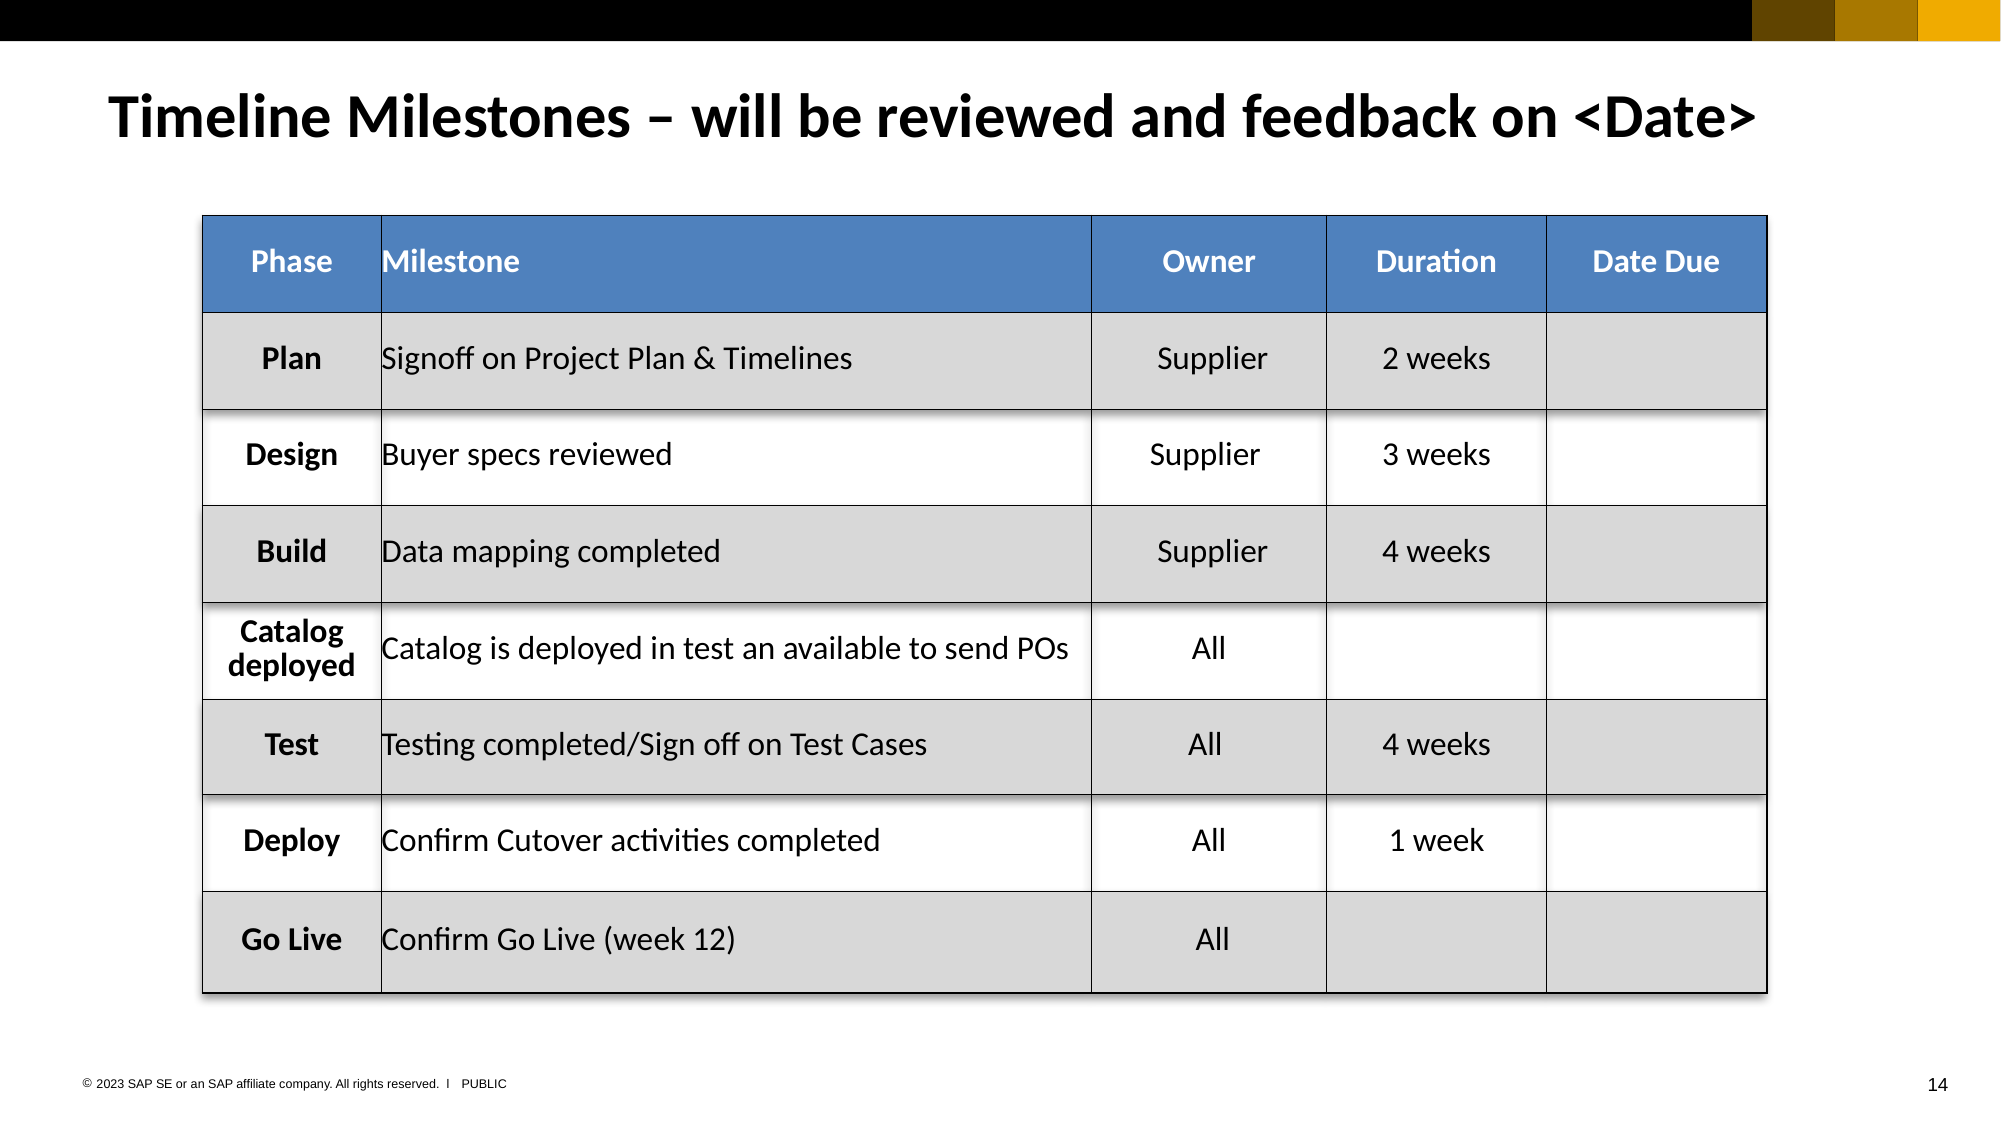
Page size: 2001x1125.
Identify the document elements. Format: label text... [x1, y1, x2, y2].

table_header Owner [1092, 216, 1326, 312]
table_cell All [1092, 700, 1326, 794]
table_cell [1547, 506, 1766, 602]
table_cell All [1092, 603, 1326, 699]
table_cell [1547, 795, 1766, 891]
table_cell All [1092, 892, 1326, 992]
table_cell [1547, 603, 1766, 699]
table_cell 4 weeks [1327, 506, 1546, 602]
table_header Duration [1327, 216, 1546, 312]
table_cell [1327, 892, 1546, 992]
table_cell [1327, 603, 1546, 699]
table_cell Confirm Go Live (week 12) [382, 892, 1091, 992]
table_cell Design [203, 410, 381, 505]
table_cell Data mapping completed [382, 506, 1091, 602]
table_cell Buyer specs reviewed [382, 410, 1091, 505]
table_cell Catalog deployed [203, 603, 381, 699]
table_cell [1547, 313, 1766, 409]
table_cell Catalog is deployed in test an available to send POs [382, 603, 1091, 699]
title Timeline Milestones – will be reviewed and feedback on <Date> [108, 75, 1944, 152]
table_cell Confirm Cutover activities completed [382, 795, 1091, 891]
table_header Phase [203, 216, 381, 312]
table_cell All [1092, 795, 1326, 891]
table_cell 3 weeks [1327, 410, 1546, 505]
table_cell Build [203, 506, 381, 602]
table_cell 4 weeks [1327, 700, 1546, 794]
table_cell Signoff on Project Plan & Timelines [382, 313, 1091, 409]
table_cell Supplier [1092, 506, 1326, 602]
table_cell 1 week [1327, 795, 1546, 891]
table_header Date Due [1547, 216, 1766, 312]
table_cell Go Live [203, 892, 381, 992]
table_cell Testing completed/Sign off on Test Cases [382, 700, 1091, 794]
table_cell [1547, 700, 1766, 794]
table_cell Supplier [1092, 410, 1326, 505]
table_cell Plan [203, 313, 381, 409]
table_cell Test [203, 700, 381, 794]
table_header Milestone [382, 216, 1091, 312]
table_cell [1547, 410, 1766, 505]
table_cell Deploy [203, 795, 381, 891]
table_cell [1547, 892, 1766, 992]
table_cell 2 weeks [1327, 313, 1546, 409]
table_cell Supplier [1092, 313, 1326, 409]
